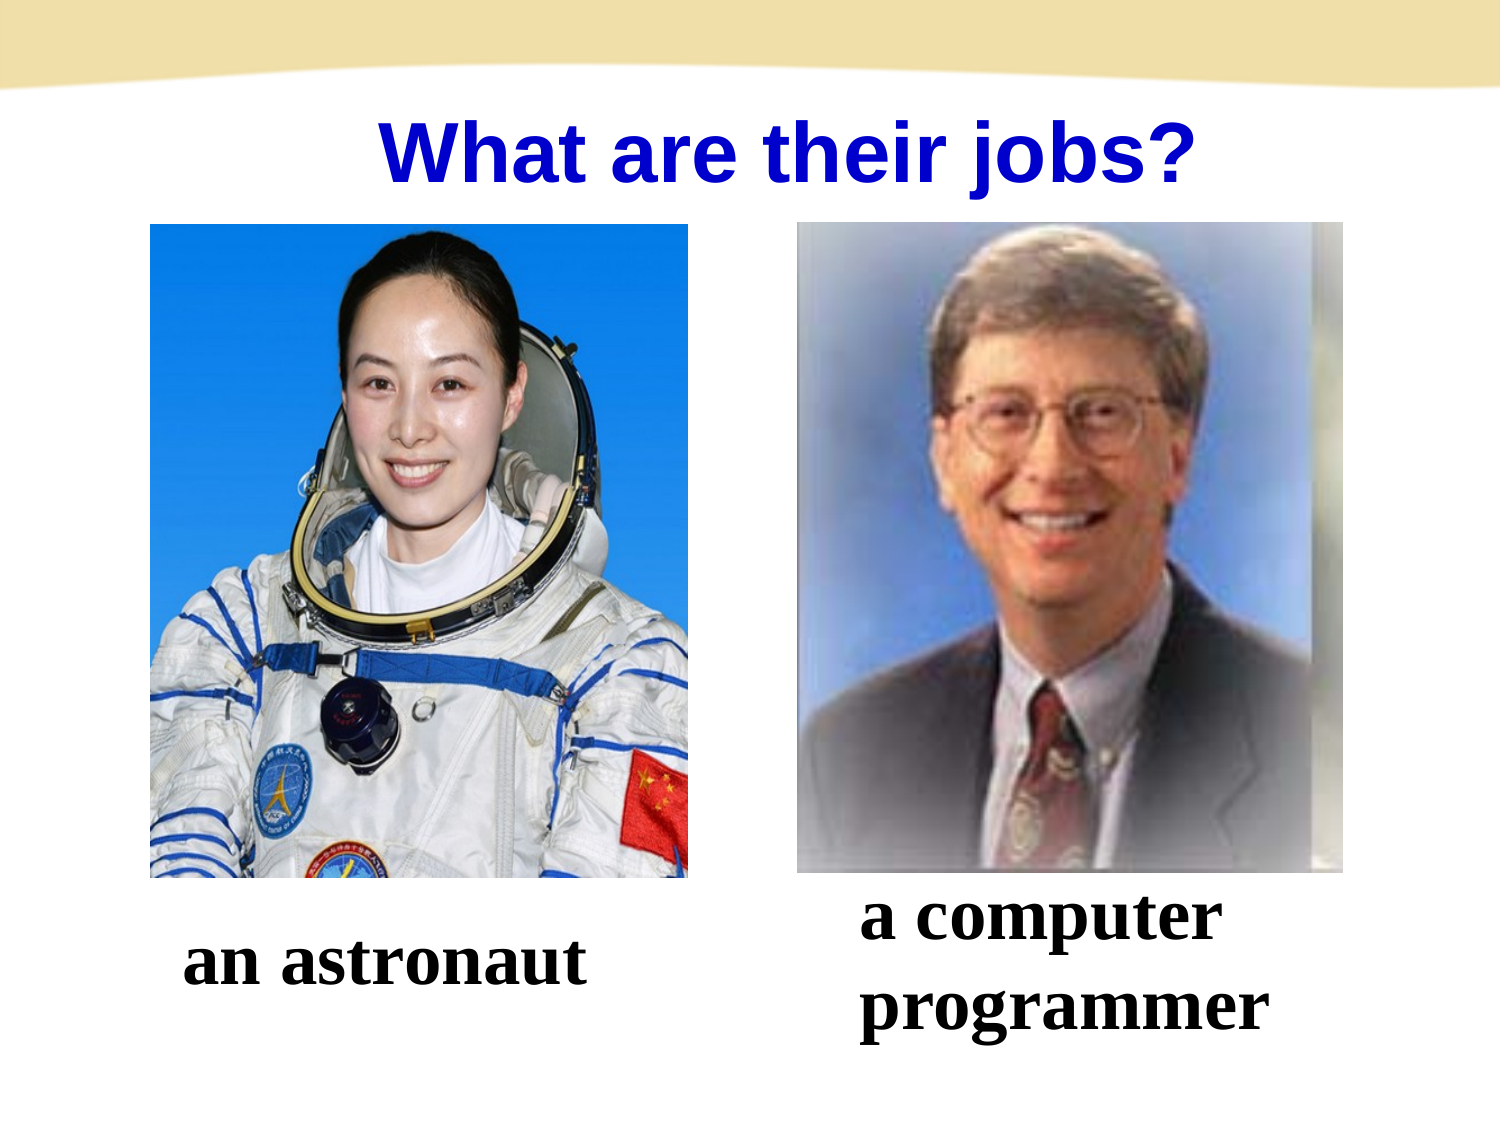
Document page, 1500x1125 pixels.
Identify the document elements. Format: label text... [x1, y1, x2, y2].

text_box What are their jobs? [324, 90, 1254, 208]
text_box an astronaut [167, 902, 656, 1007]
text_box a computer programmer [844, 880, 1333, 1053]
picture [0, 0, 1500, 1125]
